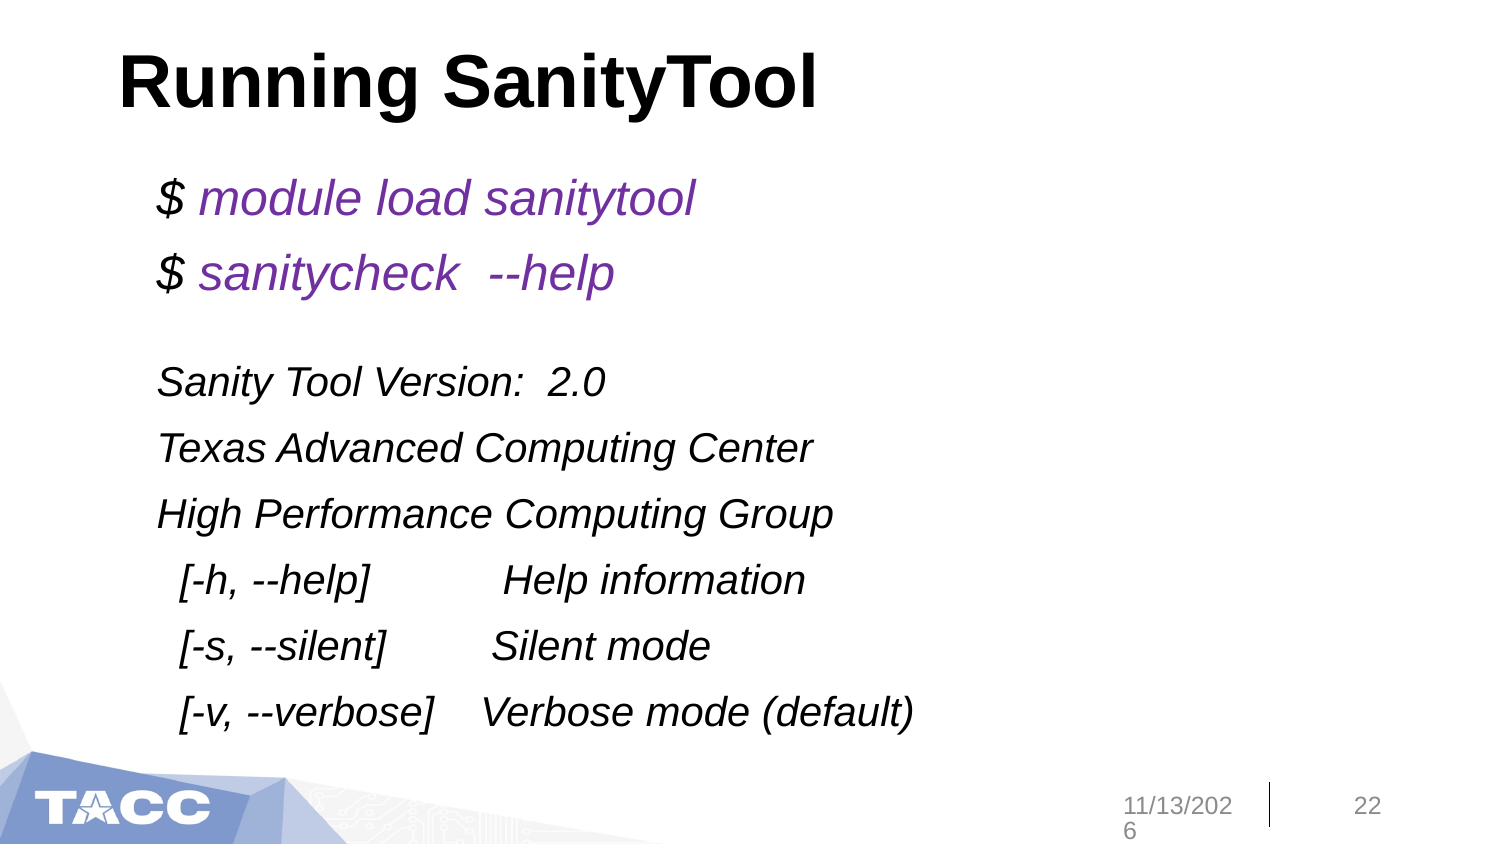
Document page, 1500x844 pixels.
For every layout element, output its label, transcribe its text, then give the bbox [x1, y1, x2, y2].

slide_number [1108, 782, 1255, 827]
list $ module load sanitytool $ sanitycheck --help Sanity Tool Version: 2.0 Texas Advanced Computing Center High Performance Computing Group [-h, --help] Help information [-s, --silent] Silent mode [-v, --verbose] Verbose mode (default) [141, 164, 1436, 763]
slide_number 22 [1284, 782, 1397, 827]
title Running SanityTool [103, 1, 1397, 165]
picture [0, 0, 1500, 844]
